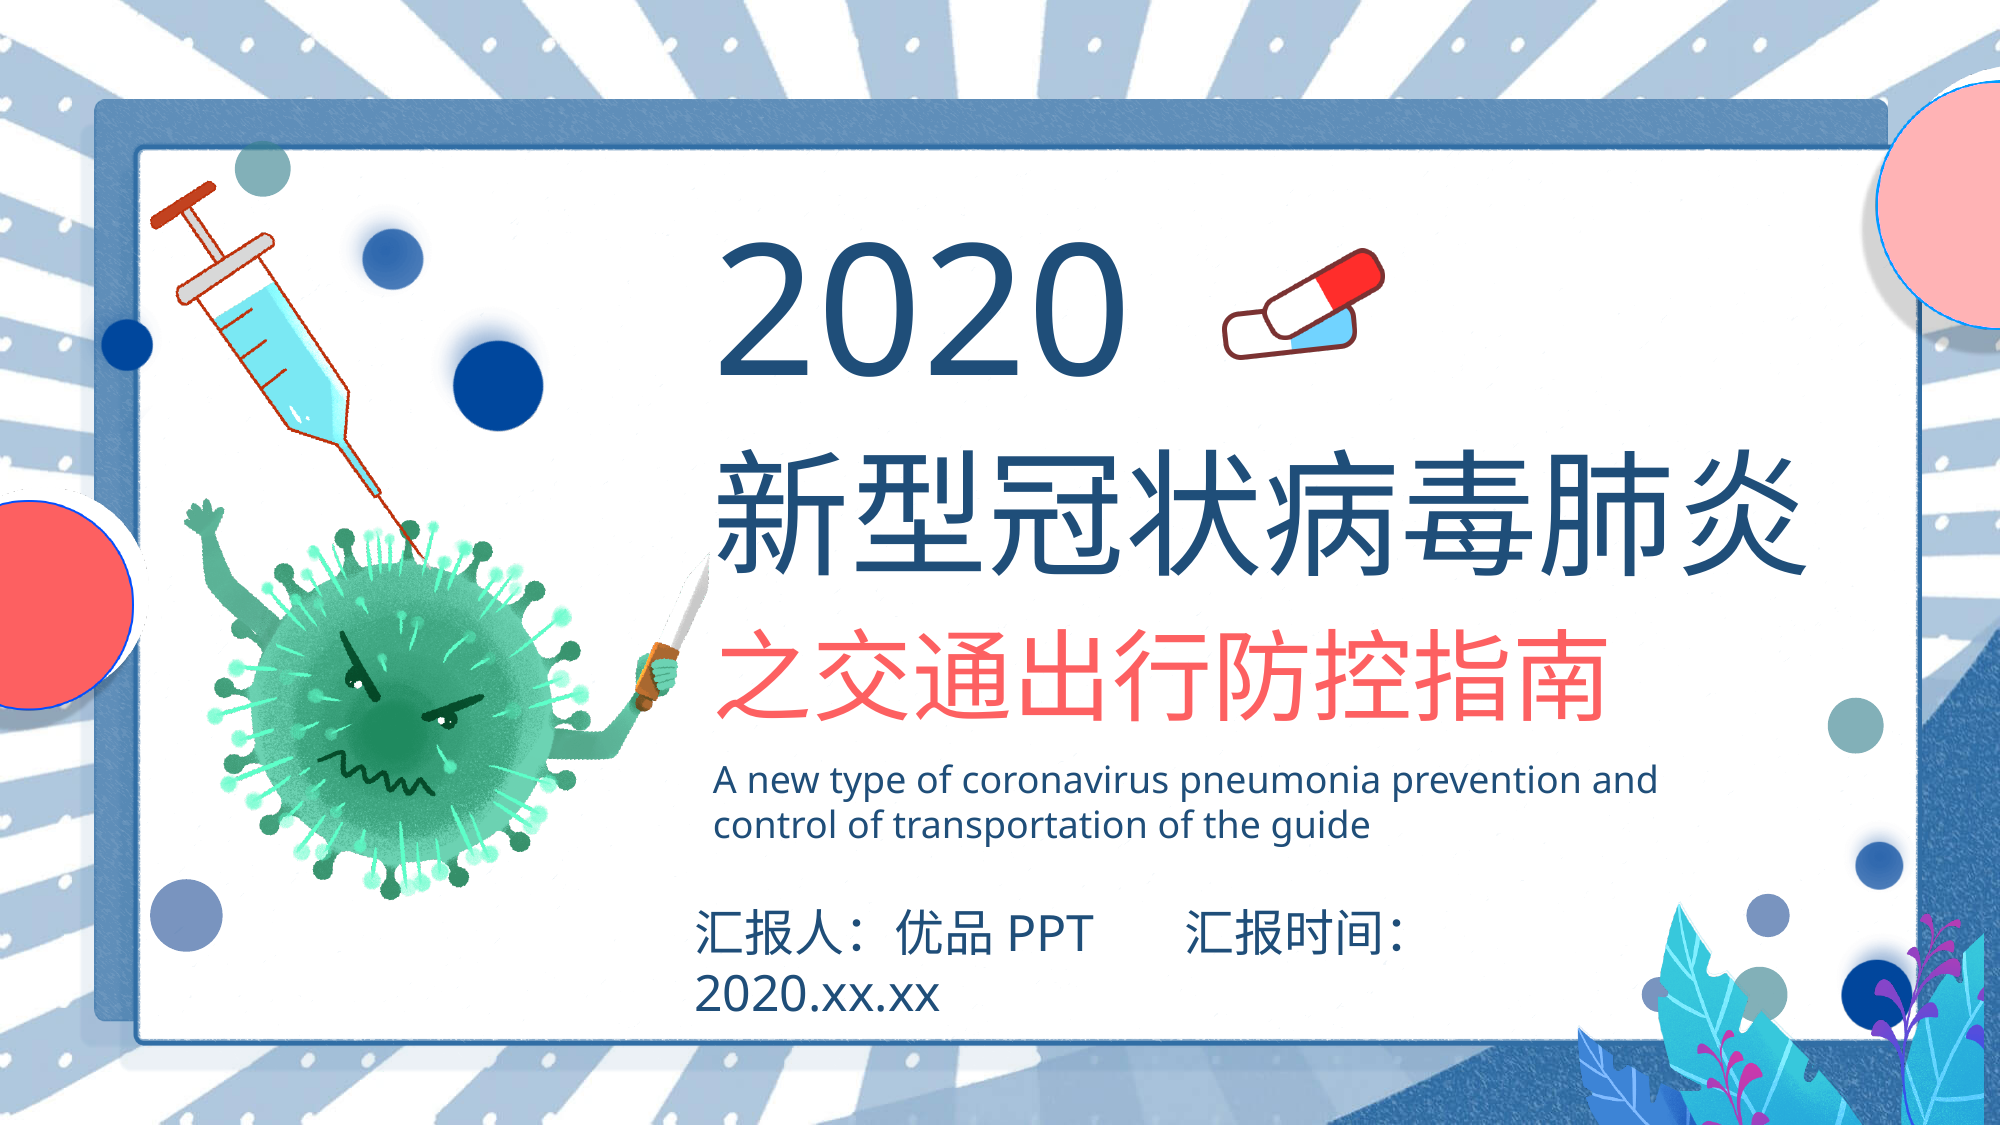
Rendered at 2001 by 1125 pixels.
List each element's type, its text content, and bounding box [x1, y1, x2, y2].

text_box 2020 [798, 191, 1223, 412]
text_box 汇报人：优品PPT 汇报时间：2020.xx.xx [694, 901, 1577, 1022]
text_box A new type of coronavirus pneumonia prevention and control of transportation of the guide [798, 755, 1695, 847]
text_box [1222, 248, 1385, 360]
picture [0, 0, 2000, 1125]
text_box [1641, 802, 1939, 892]
text_box [233, 139, 292, 189]
text_box [1826, 696, 1885, 755]
text_box 新型冠状病毒肺炎 之交通出行防控指南 [798, 428, 1945, 862]
